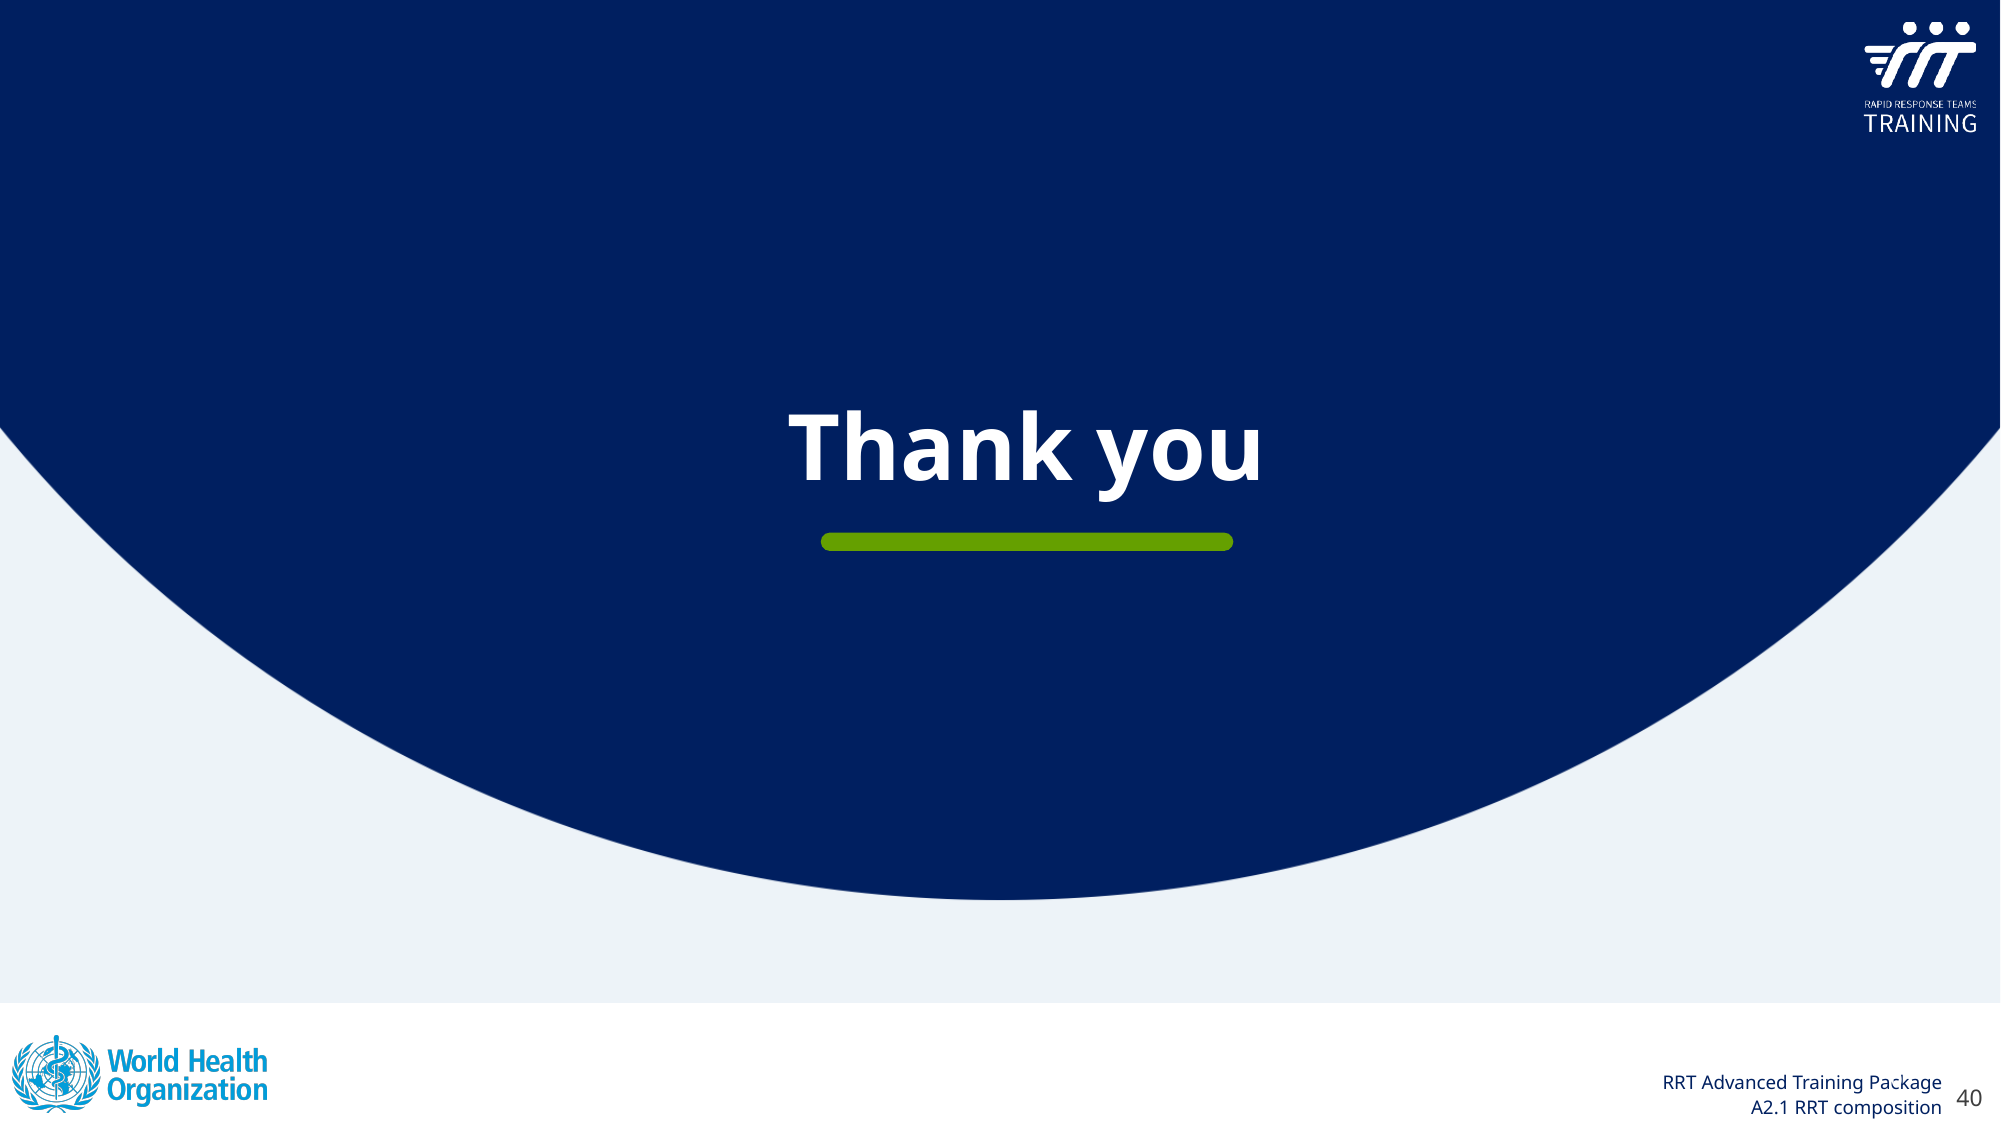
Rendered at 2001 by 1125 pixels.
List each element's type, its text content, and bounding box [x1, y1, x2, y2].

picture [12, 1035, 267, 1113]
picture [12, 1083, 48, 1113]
picture [58, 1050, 64, 1058]
picture [0, 0, 2001, 1003]
slide_number 40 [1882, 1037, 1922, 1082]
